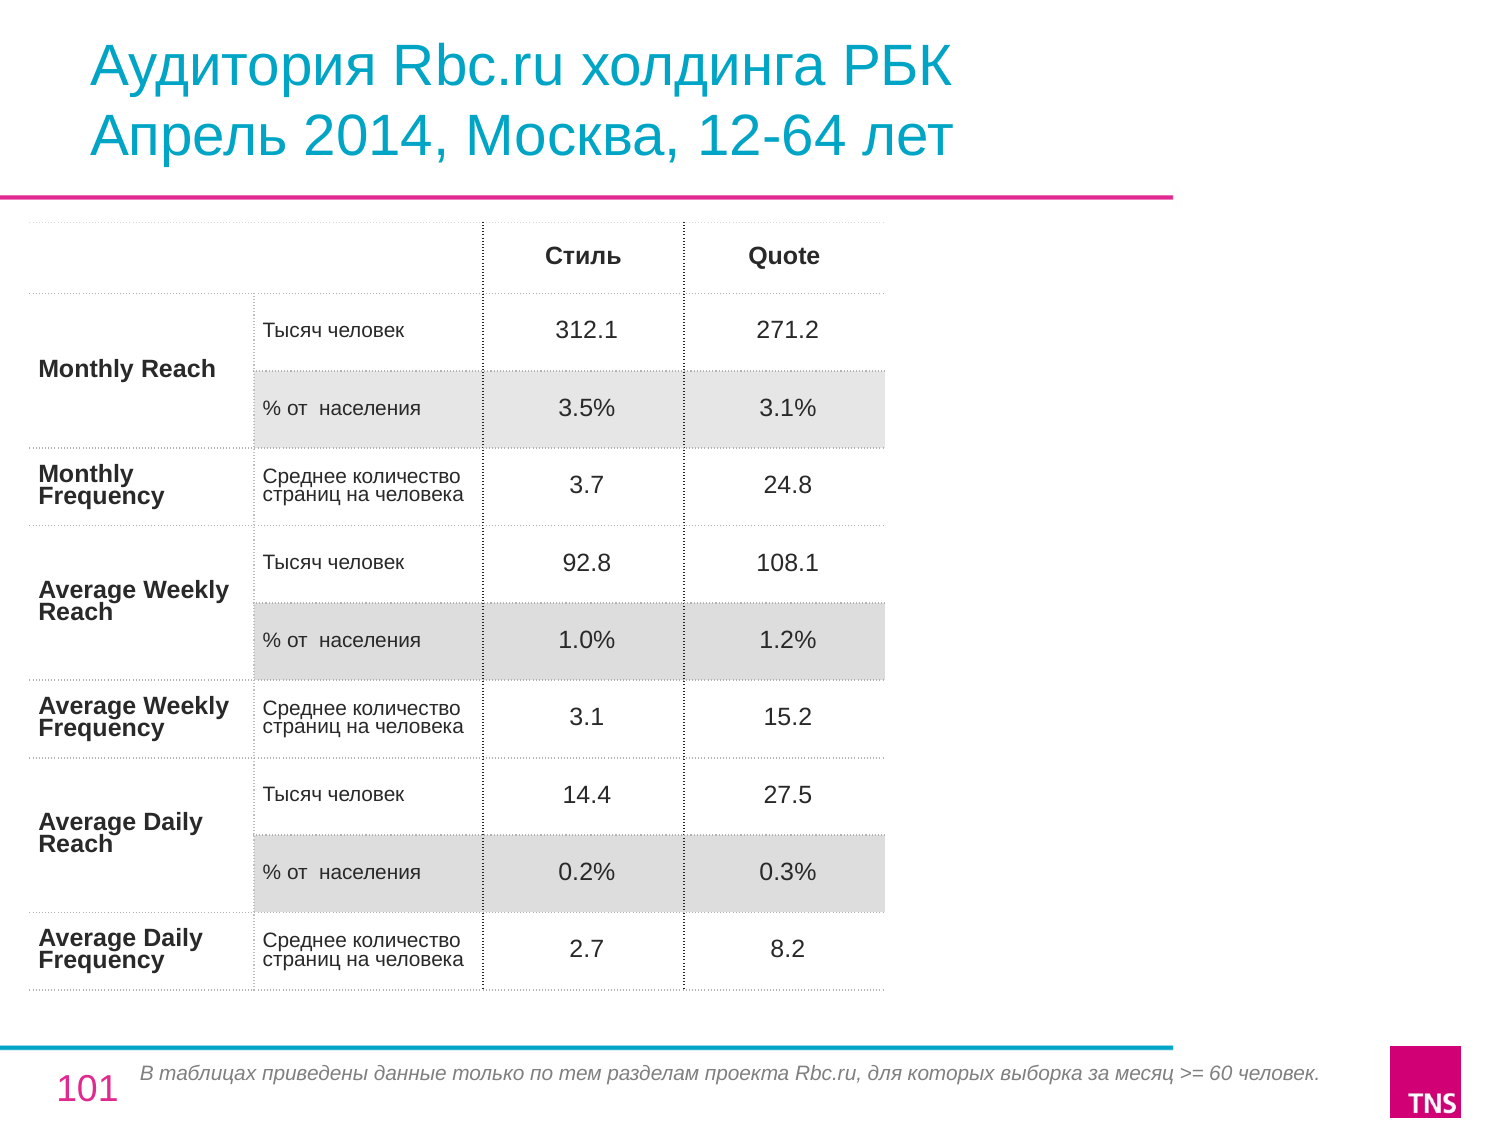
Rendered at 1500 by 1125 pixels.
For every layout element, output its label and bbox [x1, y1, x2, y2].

slide_number [40, 1055, 392, 1125]
table_header [29, 223, 885, 294]
picture [0, 0, 1500, 1125]
title [74, 8, 1476, 187]
table_cell [29, 294, 885, 990]
text_box [124, 1052, 1463, 1092]
